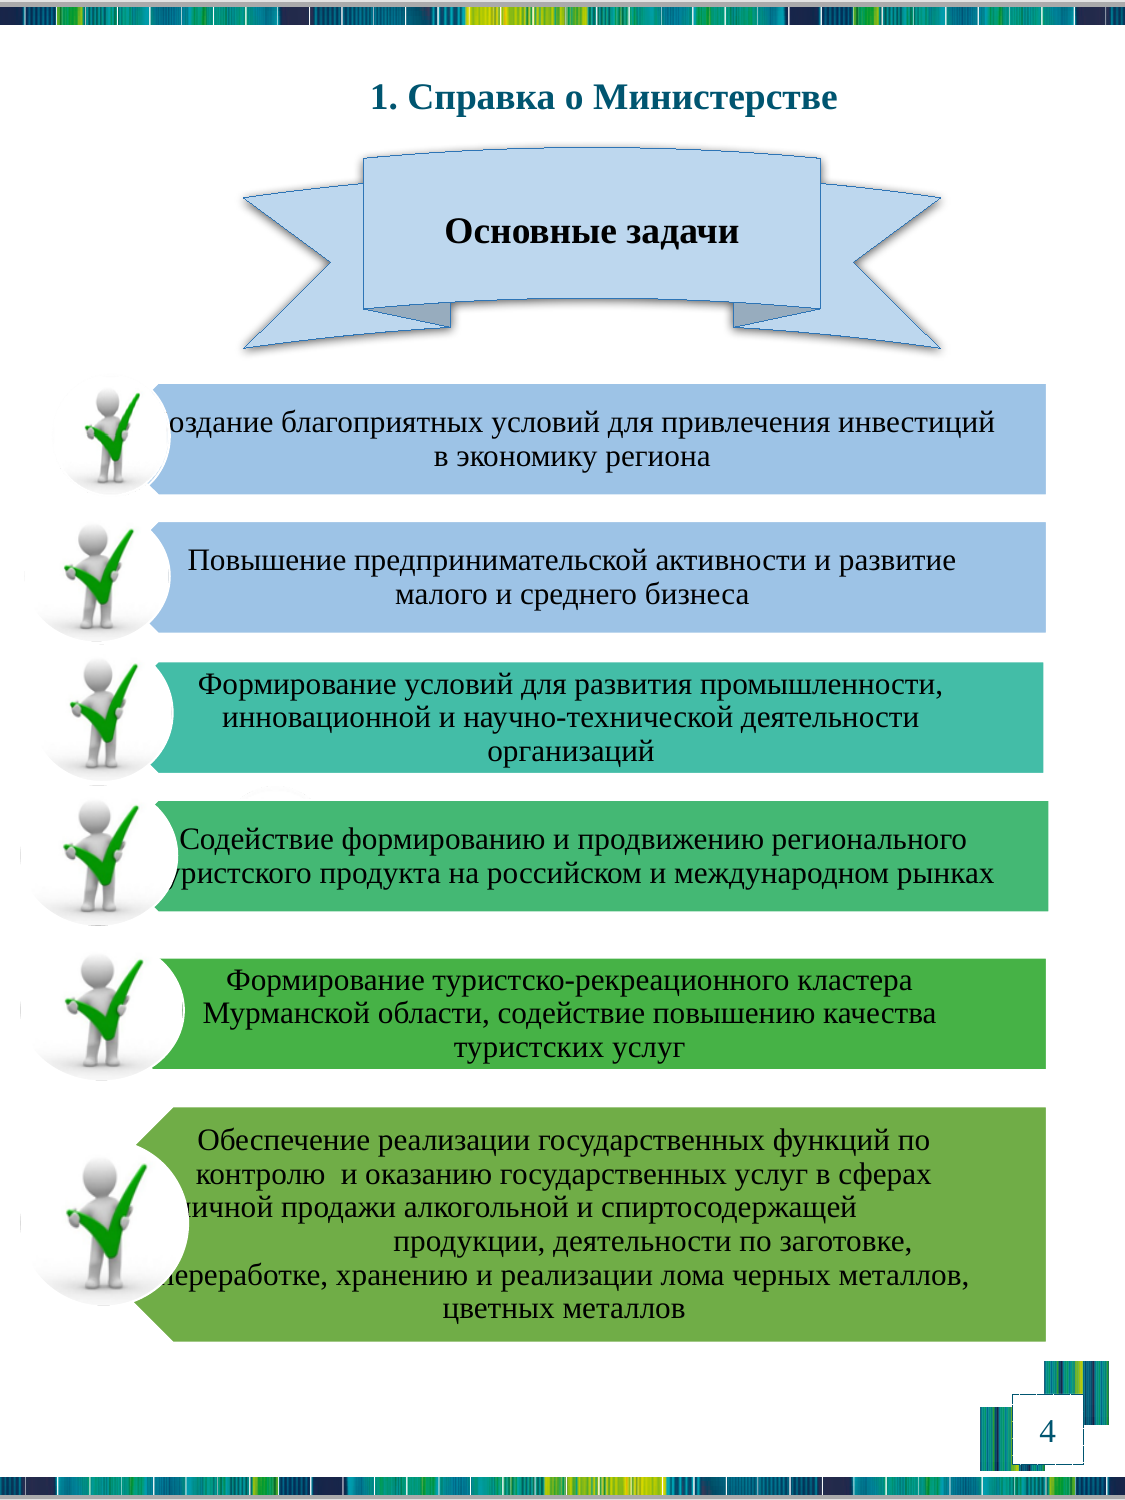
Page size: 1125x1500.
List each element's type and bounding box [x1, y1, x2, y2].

text_box [19, 371, 1083, 1436]
text_box [0, 0, 1125, 1500]
